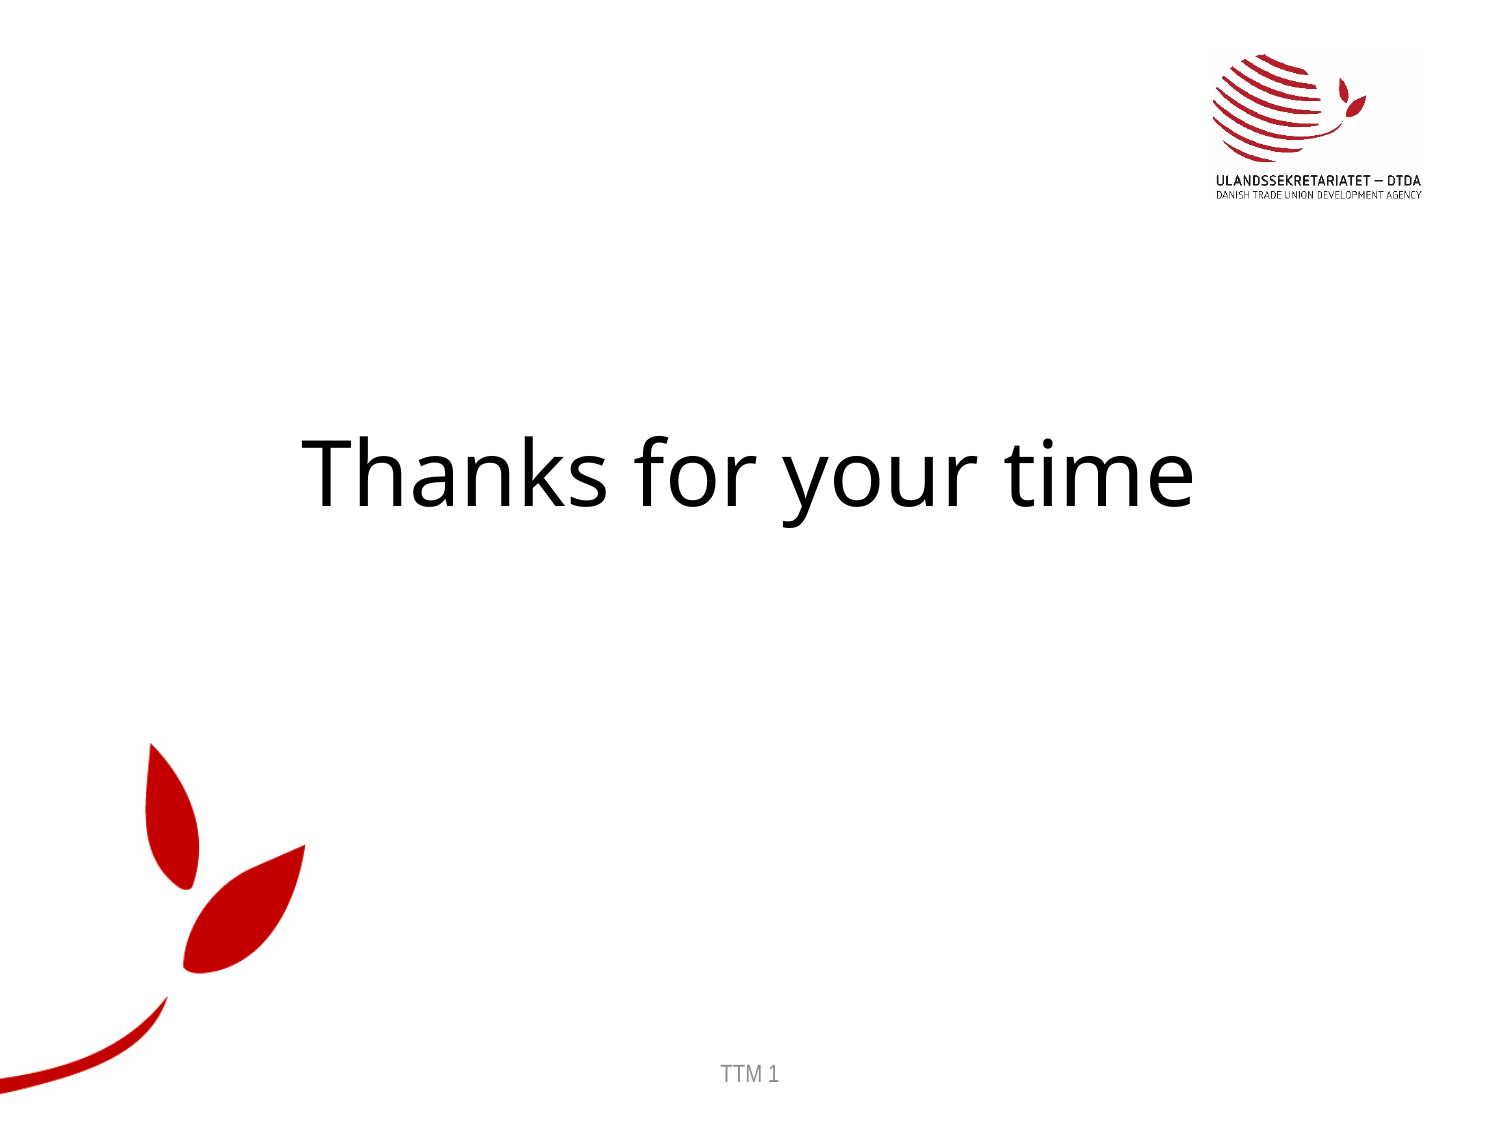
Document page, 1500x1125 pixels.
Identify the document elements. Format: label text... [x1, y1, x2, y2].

footer TTM 1 [512, 1042, 988, 1103]
picture [0, 741, 313, 1118]
title Thanks for your time [112, 349, 1388, 591]
picture [1212, 54, 1423, 199]
